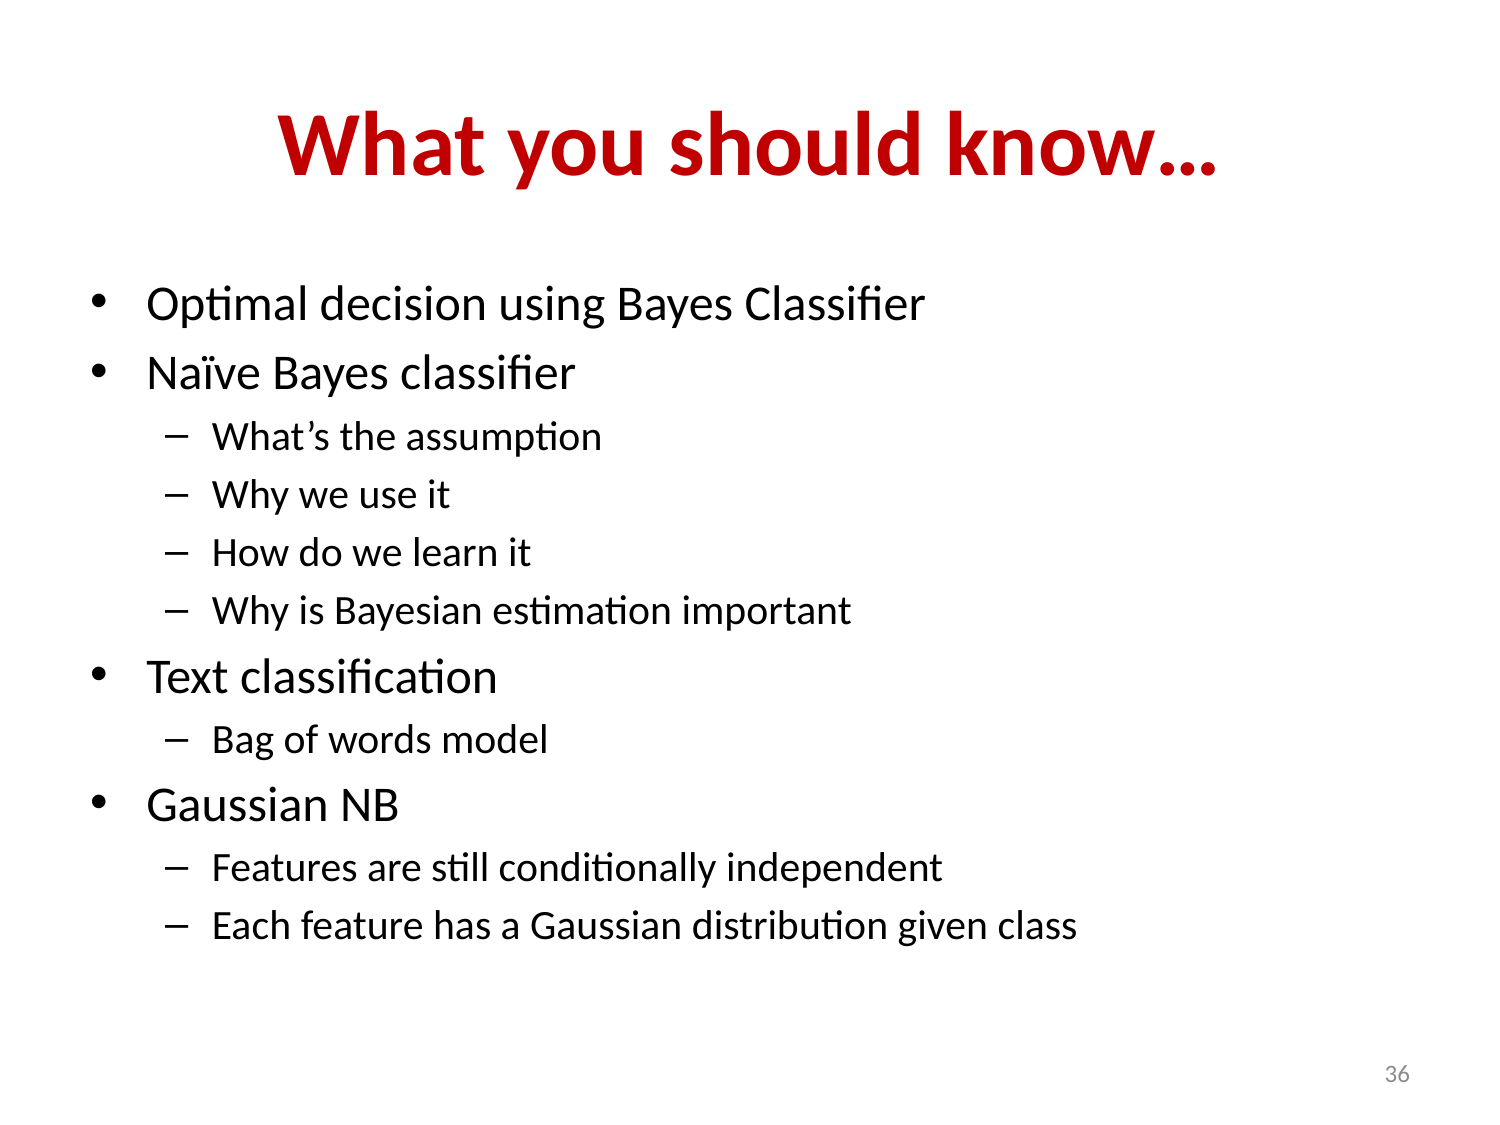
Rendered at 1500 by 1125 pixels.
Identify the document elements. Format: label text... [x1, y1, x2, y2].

slide_number 36 [1074, 1042, 1425, 1103]
title What you should know… [75, 45, 1425, 233]
list Optimal decision using Bayes Classifier Naïve Bayes classifier What’s the assumption Why we use it How do we learn it Why is Bayesian estimation important Text classification Bag of words model Gaussian NB Features are still conditionally independent Each feature has a Gaussian distribution given class [75, 262, 1425, 1005]
